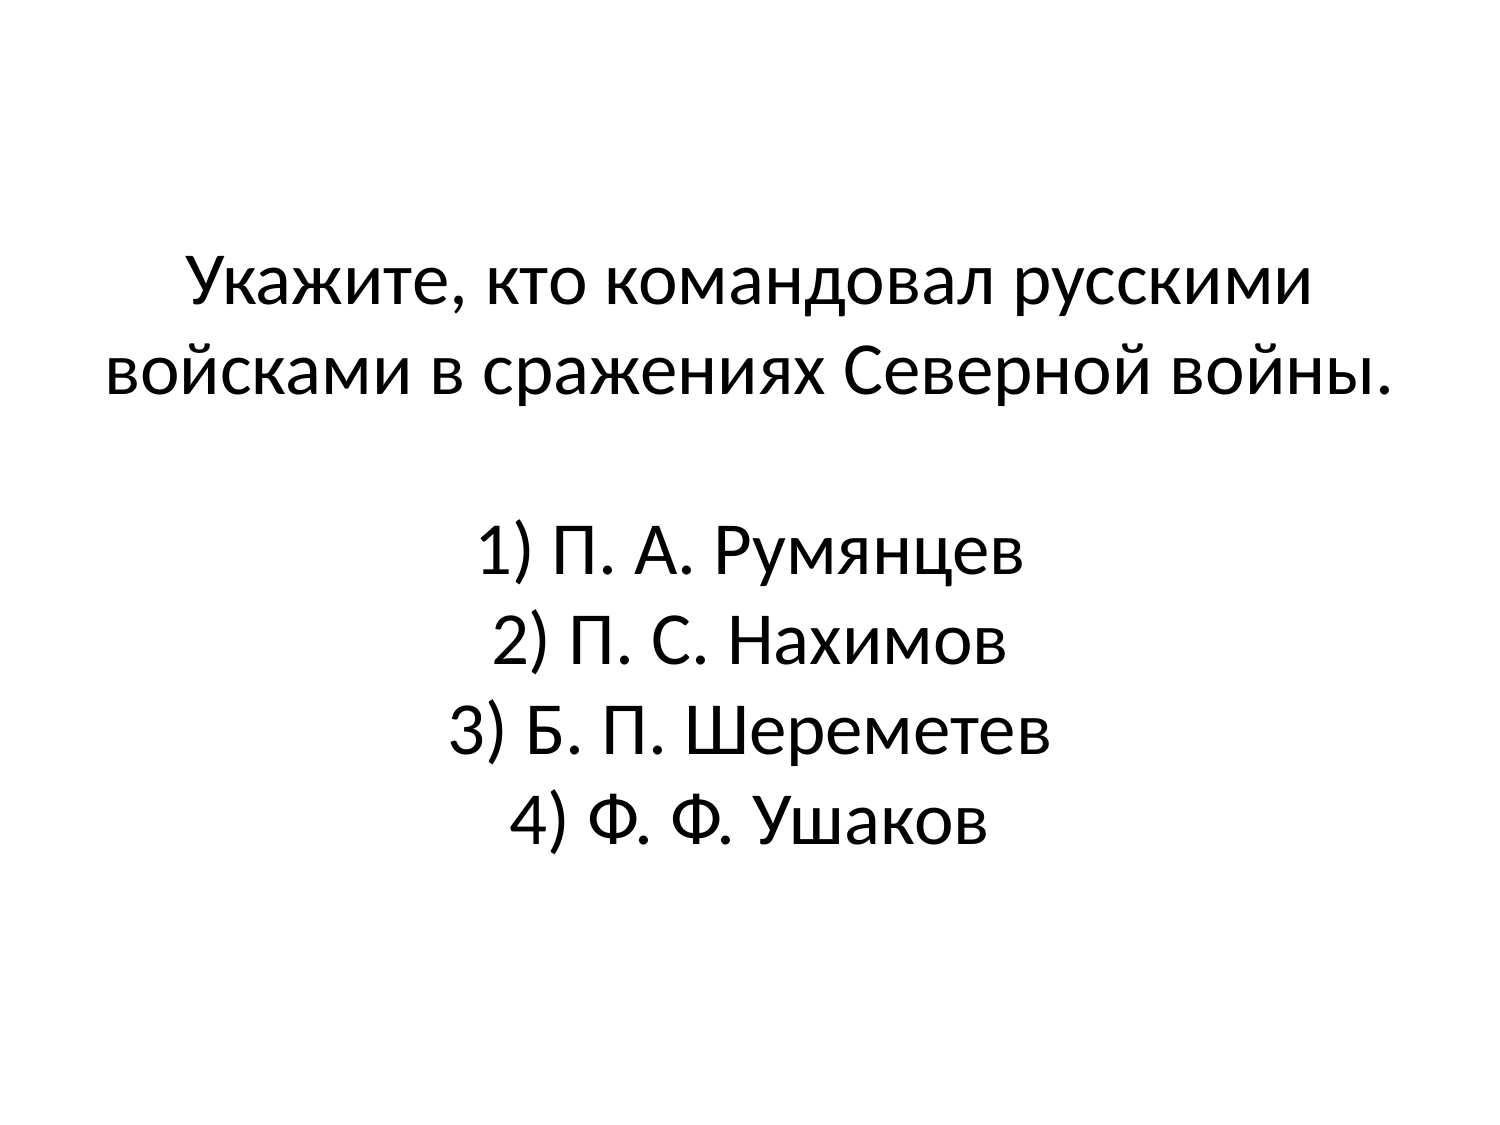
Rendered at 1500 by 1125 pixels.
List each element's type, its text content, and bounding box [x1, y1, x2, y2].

title Укажите, кто командовал русскими войсками в сражениях Северной войны. 1) П. А. Румянцев 2) П. С. Нахимов 3) Б. П. Шереметев 4) Ф. Ф. Ушаков [75, 113, 1425, 976]
